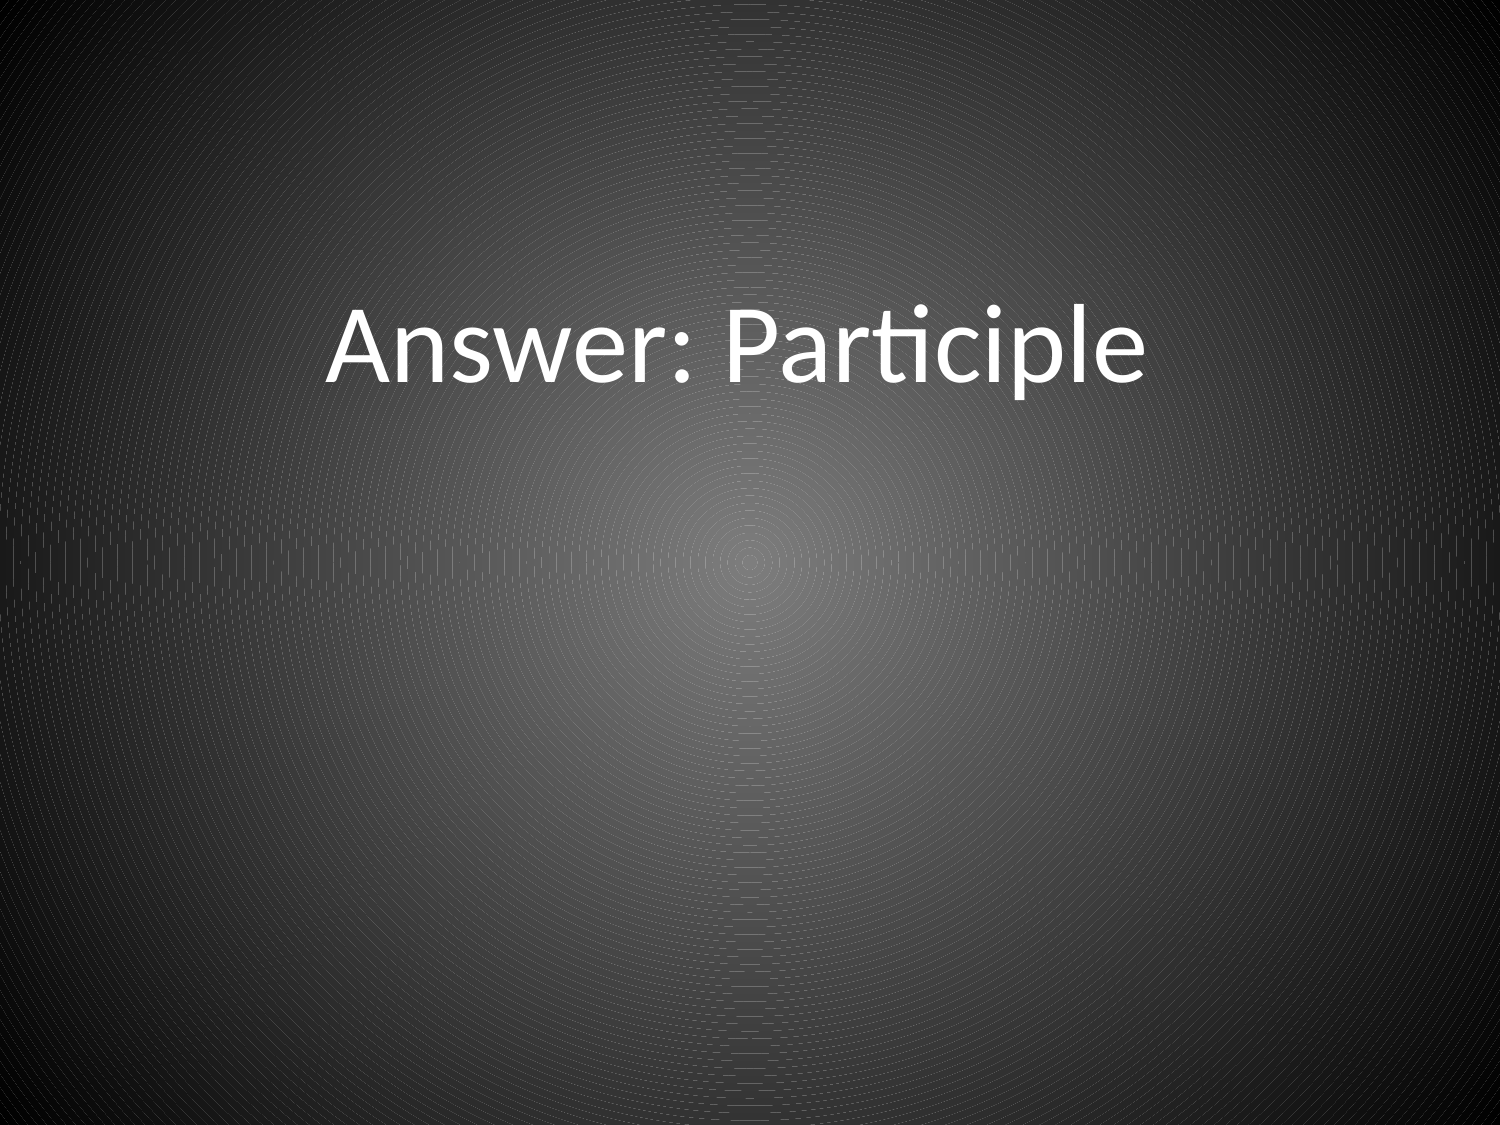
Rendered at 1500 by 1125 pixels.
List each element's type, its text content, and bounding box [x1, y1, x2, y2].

list Answer: Participle [75, 262, 1425, 1005]
